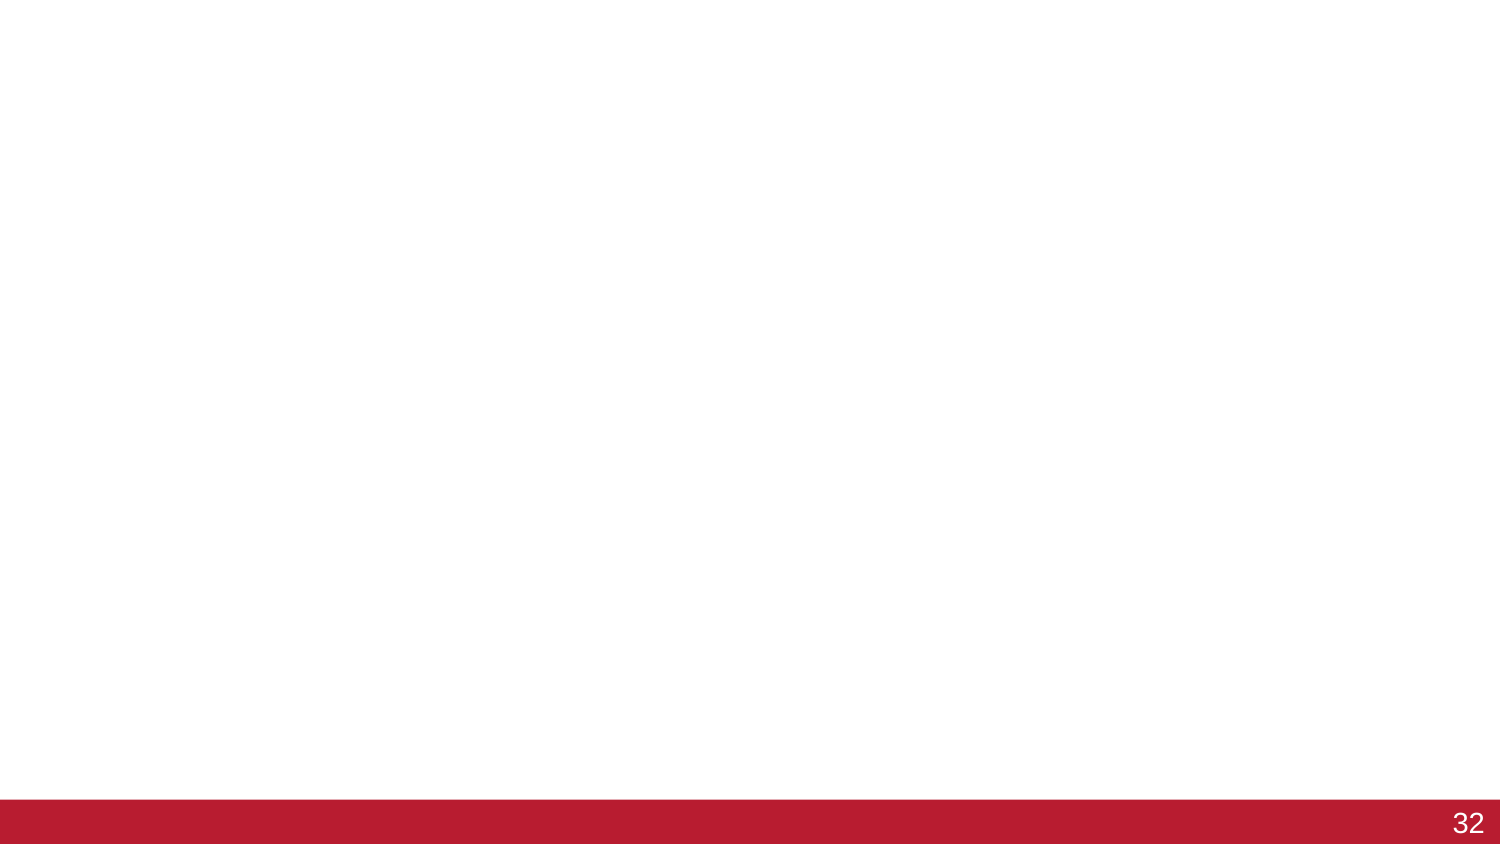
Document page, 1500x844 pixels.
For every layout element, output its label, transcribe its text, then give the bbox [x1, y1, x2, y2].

slide_number 32 [1416, 809, 1500, 844]
